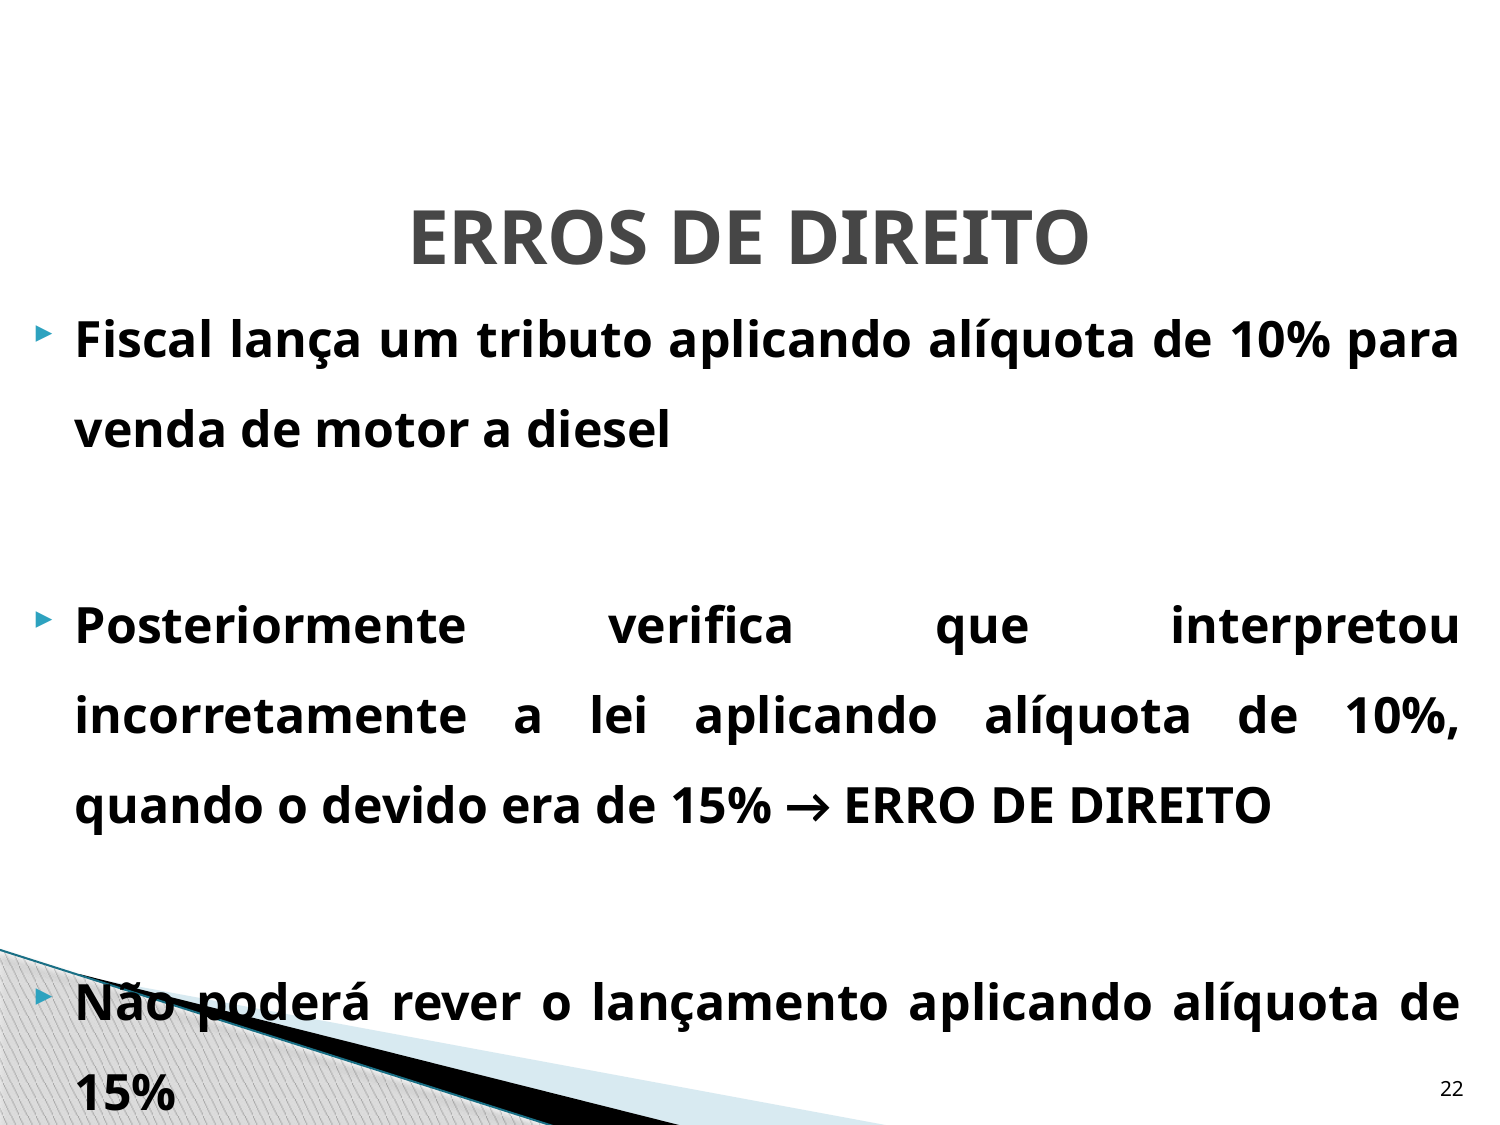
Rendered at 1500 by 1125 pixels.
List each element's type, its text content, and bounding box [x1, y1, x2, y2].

title ERROS DE DIREITO [0, 199, 1500, 270]
list Fiscal lança um tributo aplicando alíquota de 10% para venda de motor a diesel Posteriormente verifica que interpretou incorretamente a lei aplicando alíquota de 10%, quando o devido era de 15% → ERRO DE DIREITO Não poderá rever o lançamento aplicando alíquota de 15% [0, 269, 1477, 1125]
